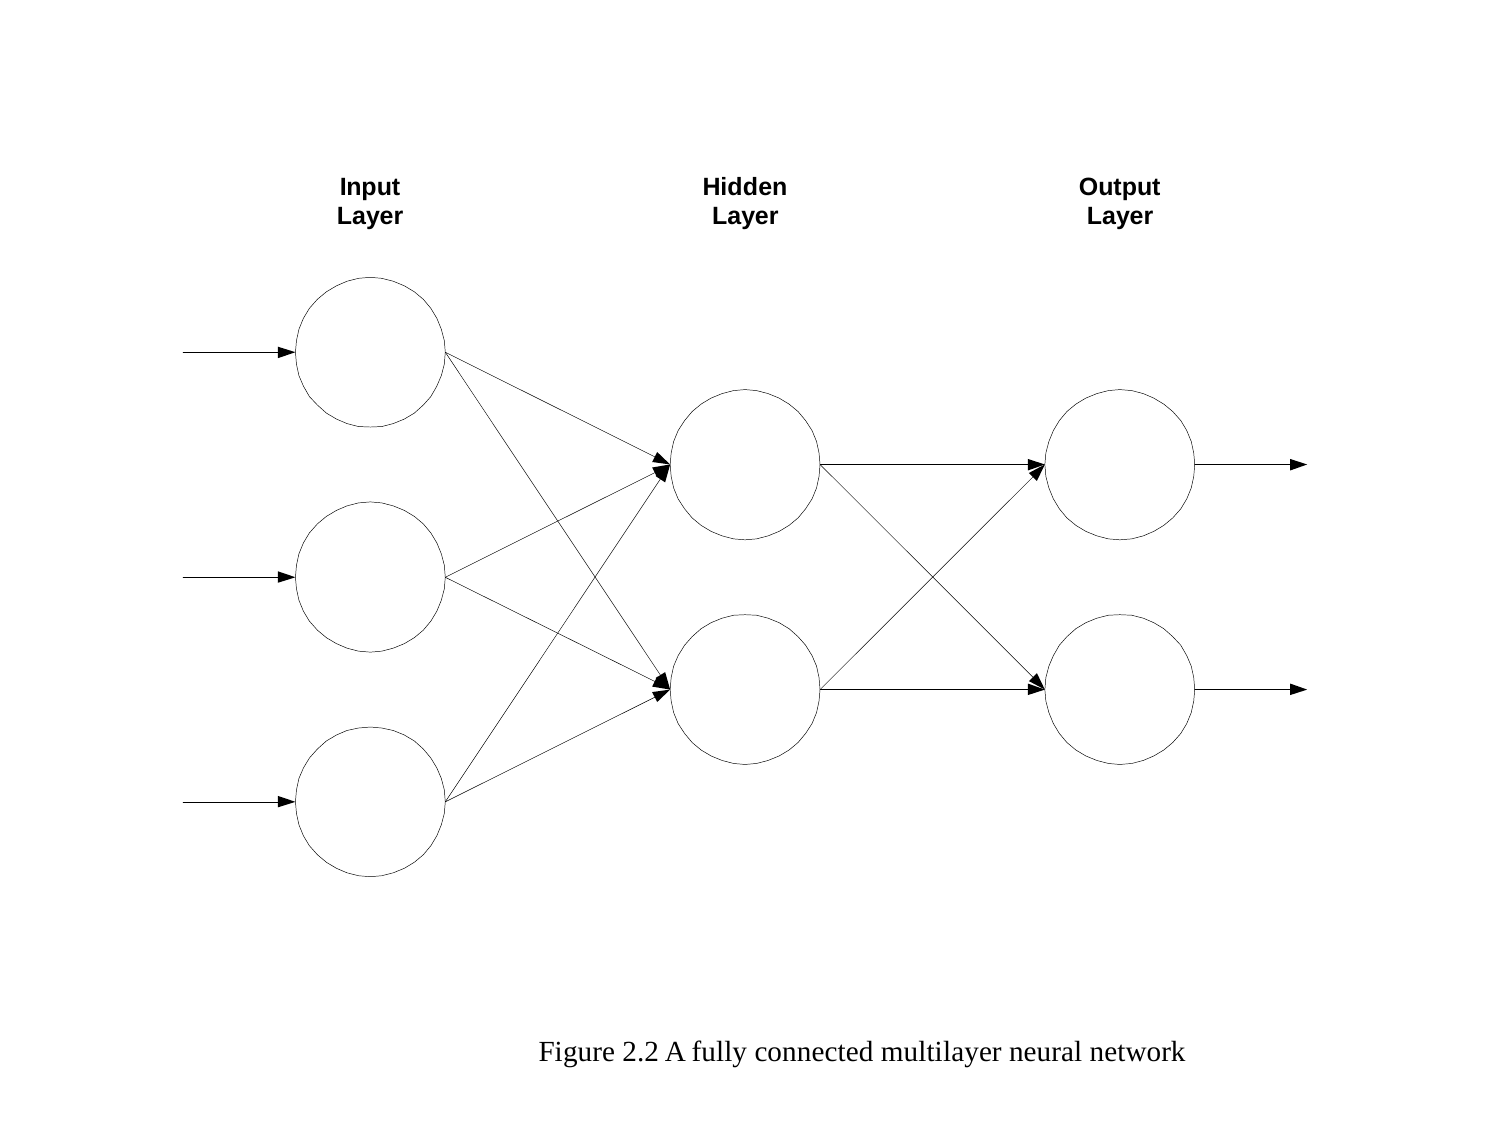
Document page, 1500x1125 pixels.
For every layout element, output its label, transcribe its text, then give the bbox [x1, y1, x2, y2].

footer Figure 2.2 A fully connected multilayer neural network [512, 1025, 1213, 1100]
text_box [162, 162, 1329, 881]
